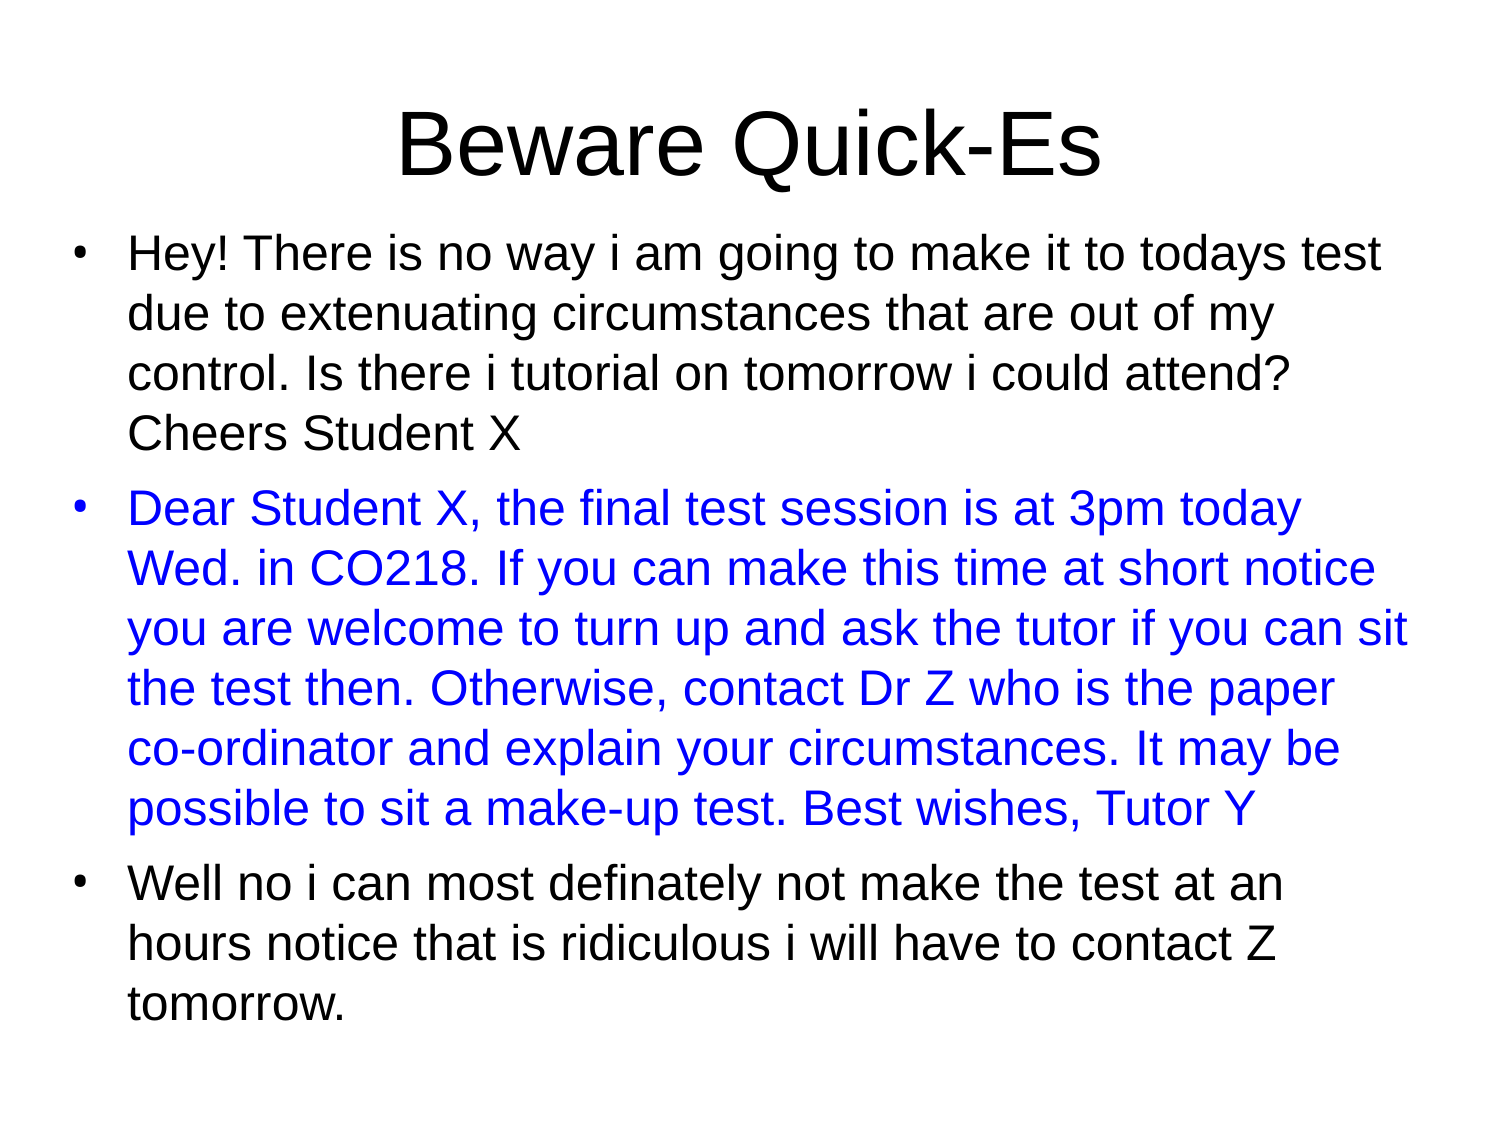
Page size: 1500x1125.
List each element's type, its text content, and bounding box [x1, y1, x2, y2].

title Beware Quick-Es [74, 44, 1426, 234]
list Hey! There is no way i am going to make it to todays test due to extenuating circumstances that are out of my control. Is there i tutorial on tomorrow i could attend? Cheers Student X Dear Student X, the final test session is at 3pm today Wed. in CO218. If you can make this time at short notice you are welcome to turn up and ask the tutor if you can sit the test then. Otherwise, contact Dr Z who is the paper co-ordinator and explain your circumstances. It may be possible to sit a make-up test. Best wishes, Tutor Y Well no i can most definately not make the test at an hours notice that is ridiculous i will have to contact Z tomorrow. [62, 212, 1425, 1063]
